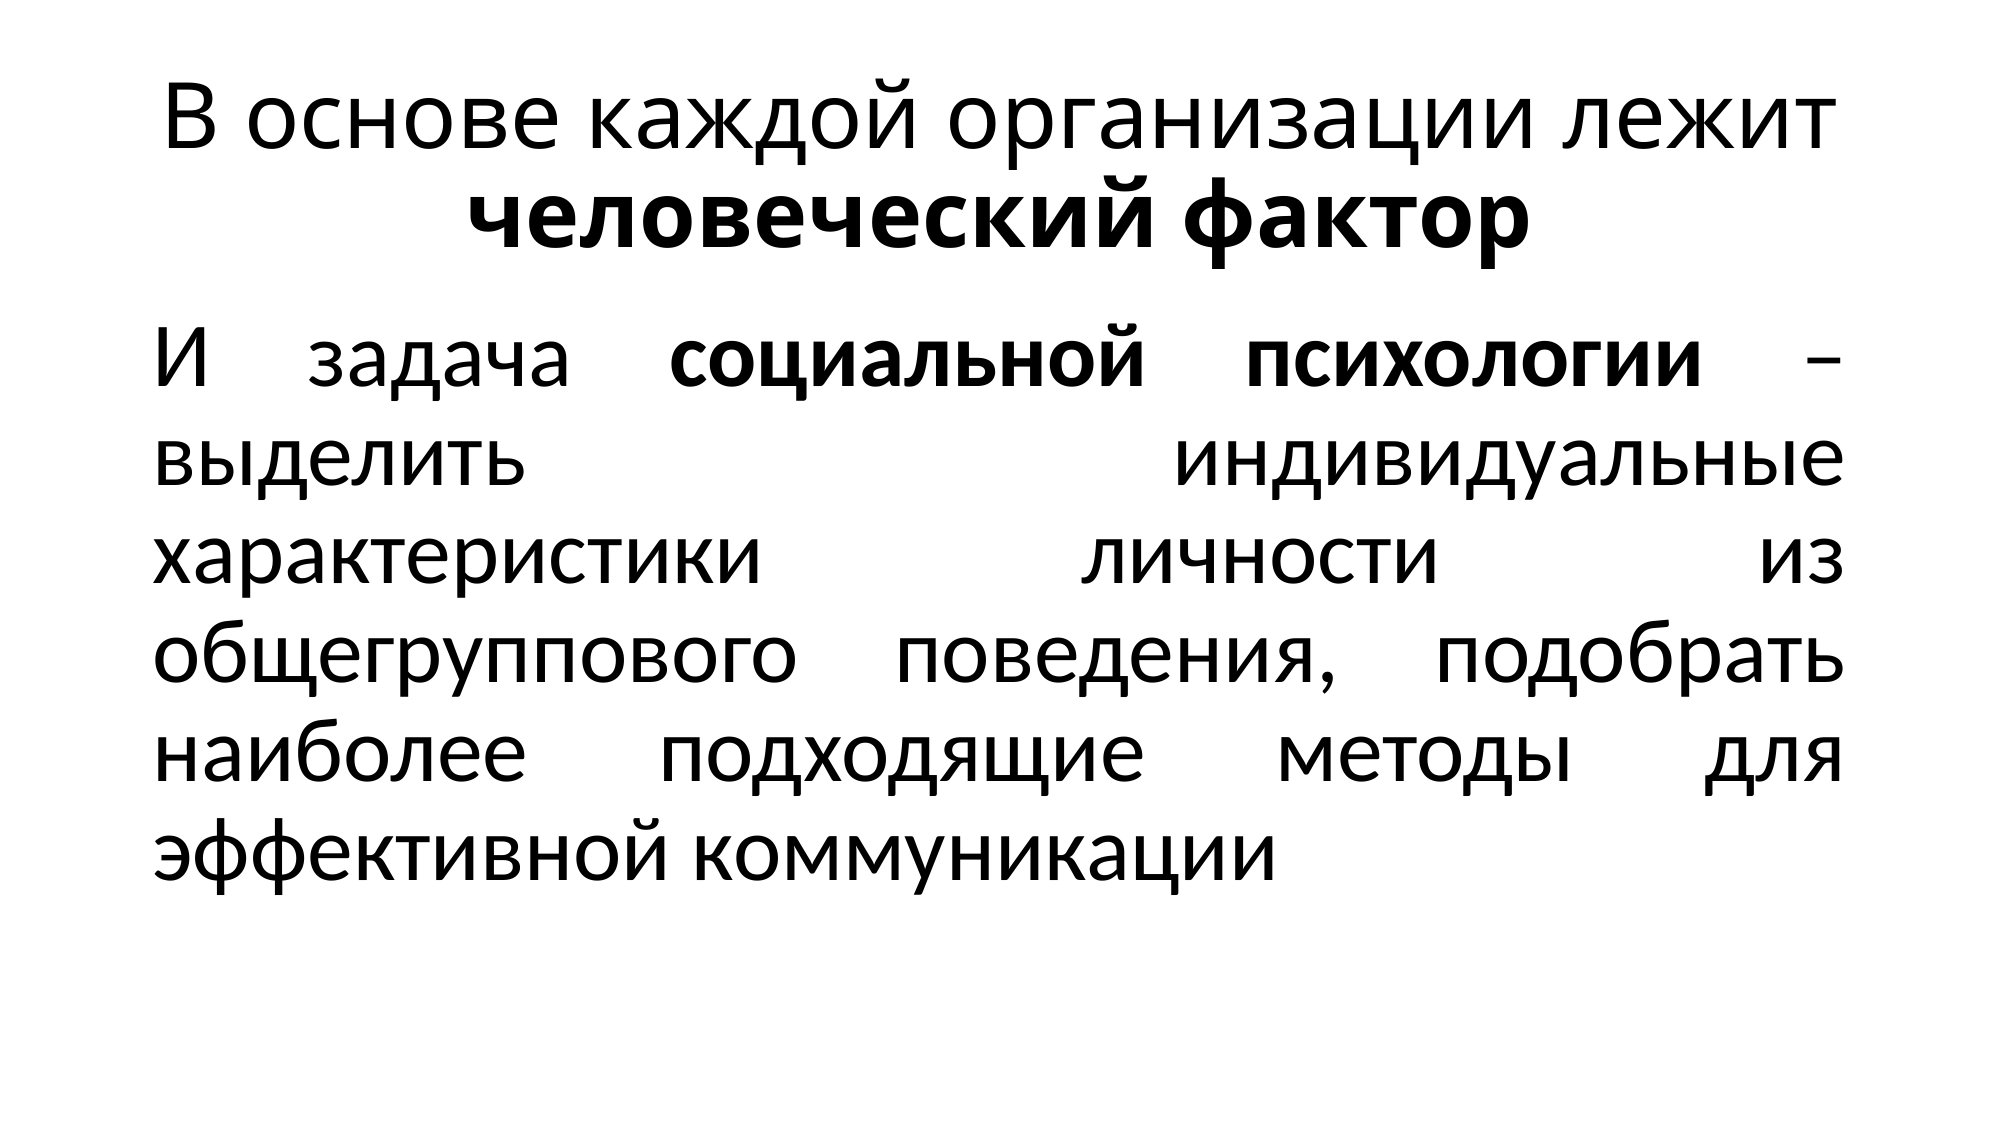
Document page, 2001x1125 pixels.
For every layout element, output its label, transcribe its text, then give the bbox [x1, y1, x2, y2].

title В основе каждой организации лежит человеческий фактор [137, 59, 1863, 278]
list И задача социальной психологии – выделить индивидуальные характеристики личности из общегруппового поведения, подобрать наиболее подходящие методы для эффективной коммуникации [137, 299, 1863, 1014]
